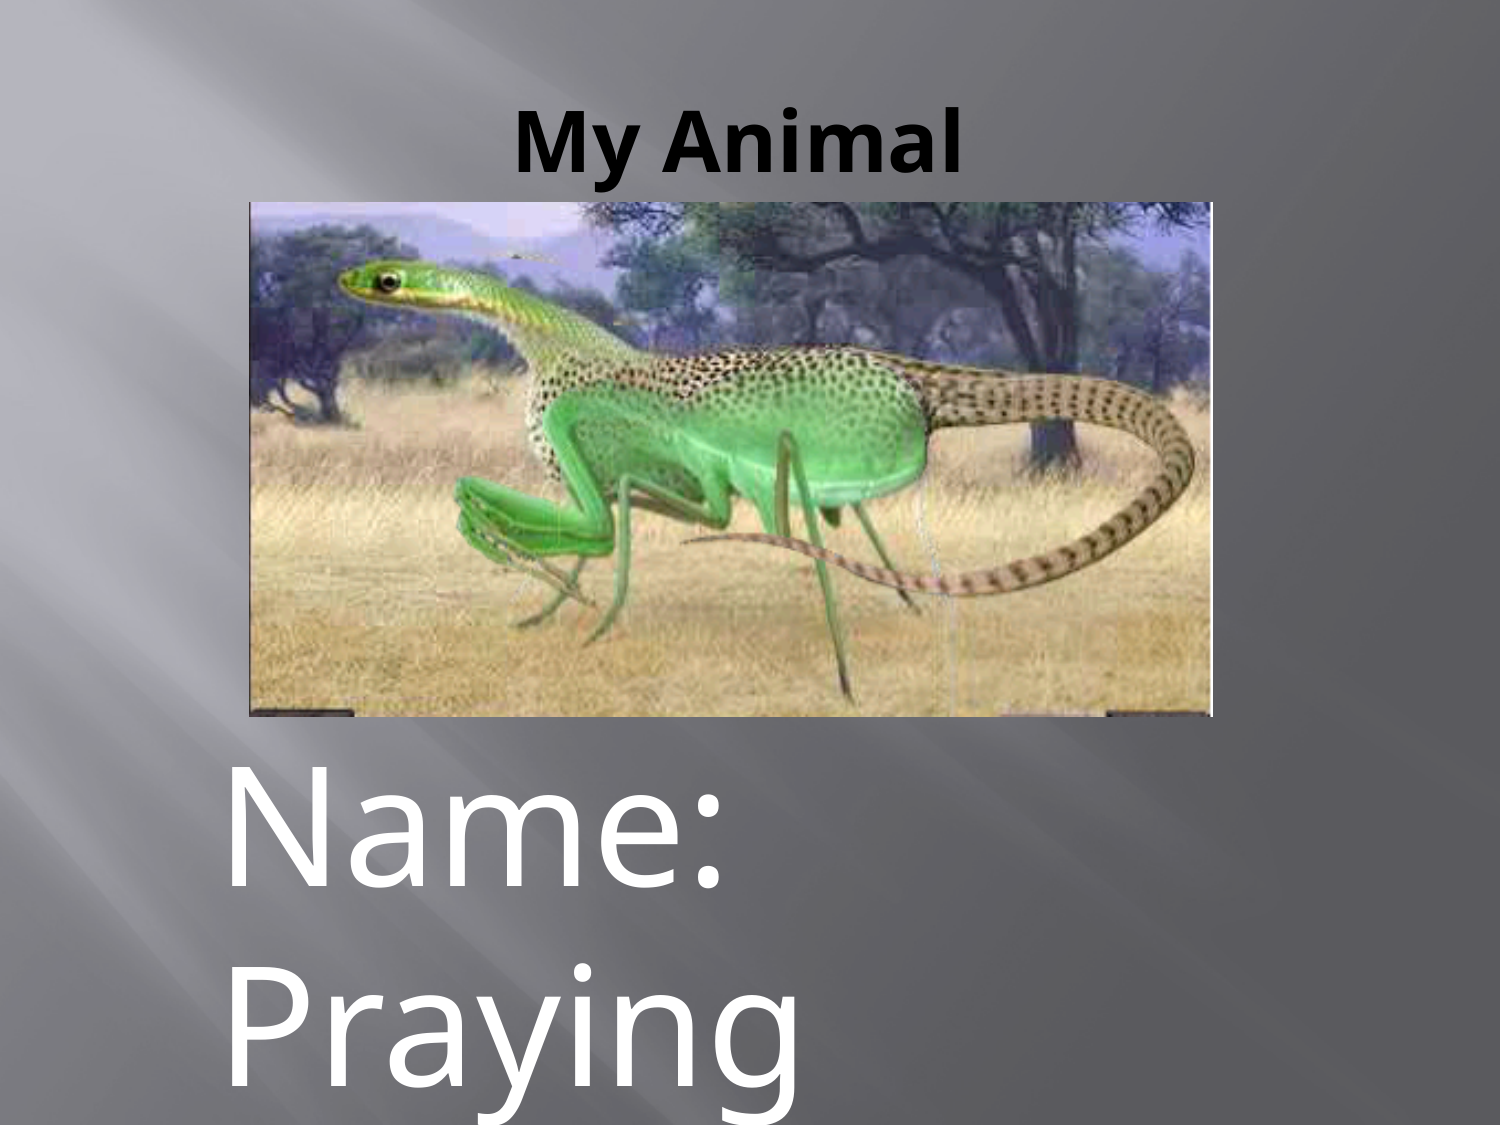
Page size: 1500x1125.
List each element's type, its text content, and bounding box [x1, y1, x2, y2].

text_box Name: Praying IguanaSnake [201, 712, 1338, 1125]
title My Animal [75, 45, 1425, 233]
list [249, 202, 1213, 717]
